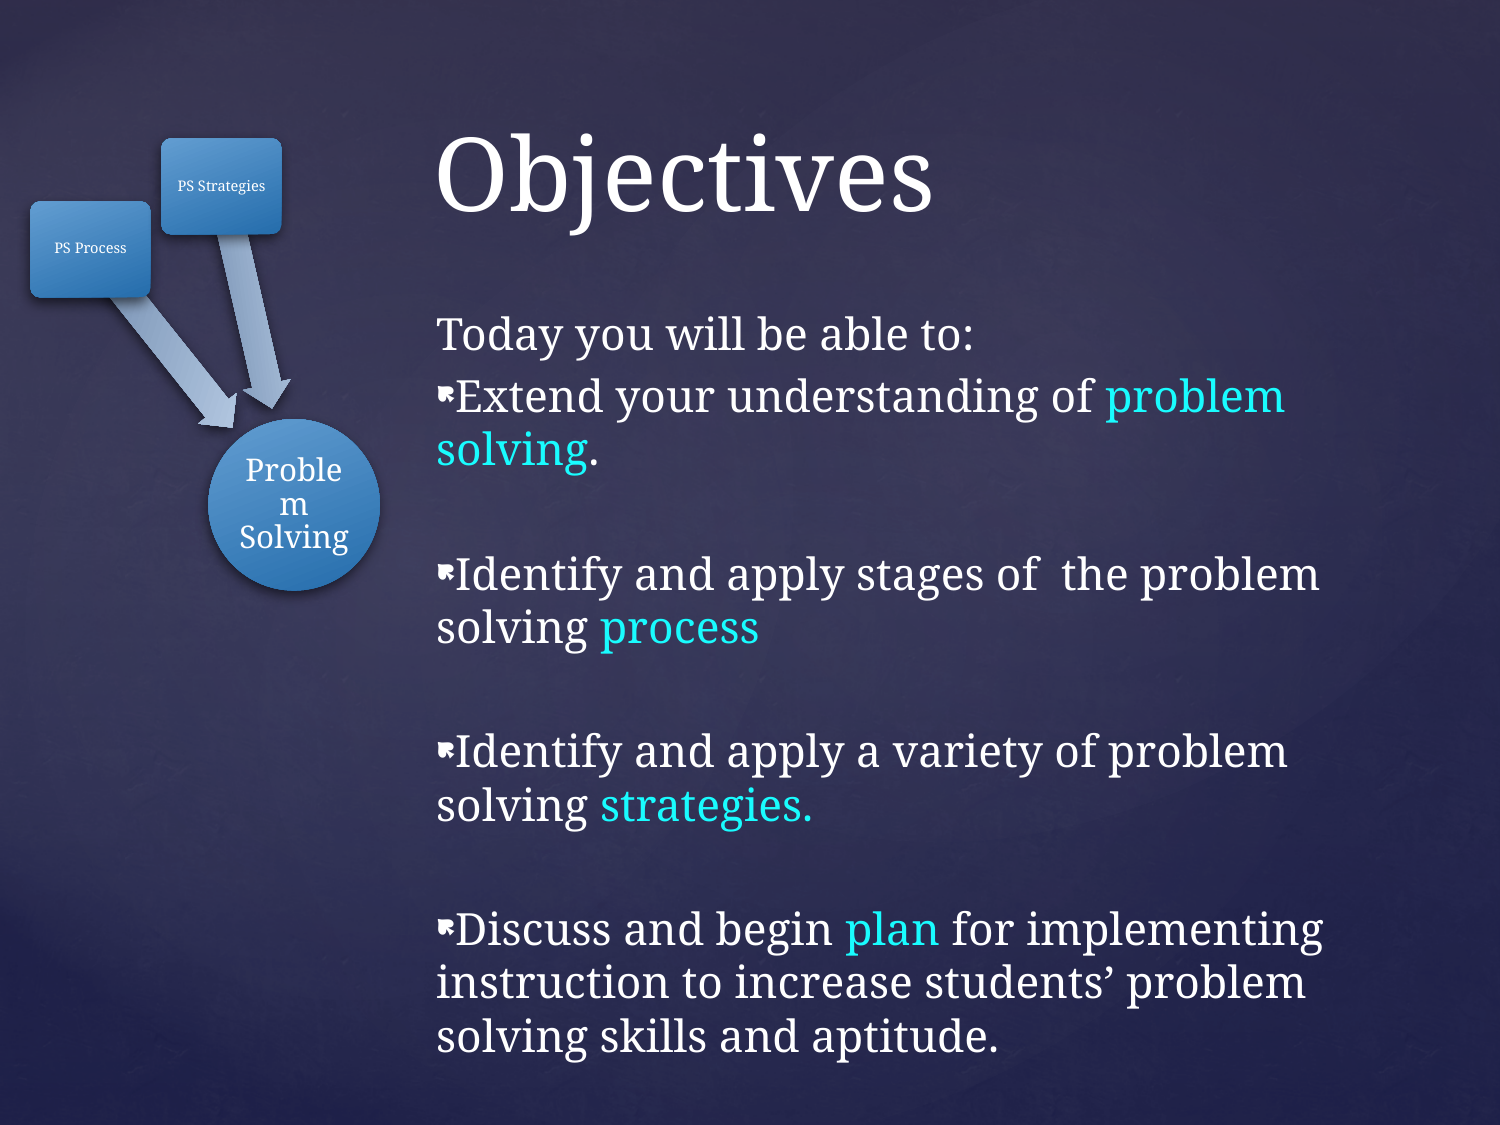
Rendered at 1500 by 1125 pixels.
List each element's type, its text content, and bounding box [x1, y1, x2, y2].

title Objectives [418, 89, 1500, 240]
list Today you will be able to: Extend your understanding of problem solving. Identify and apply stages of the problem solving process Identify and apply a variety of problem solving strategies. Discuss and begin plan for implementing instruction to increase students’ problem solving skills and aptitude. [418, 294, 1462, 1073]
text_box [29, 137, 381, 592]
